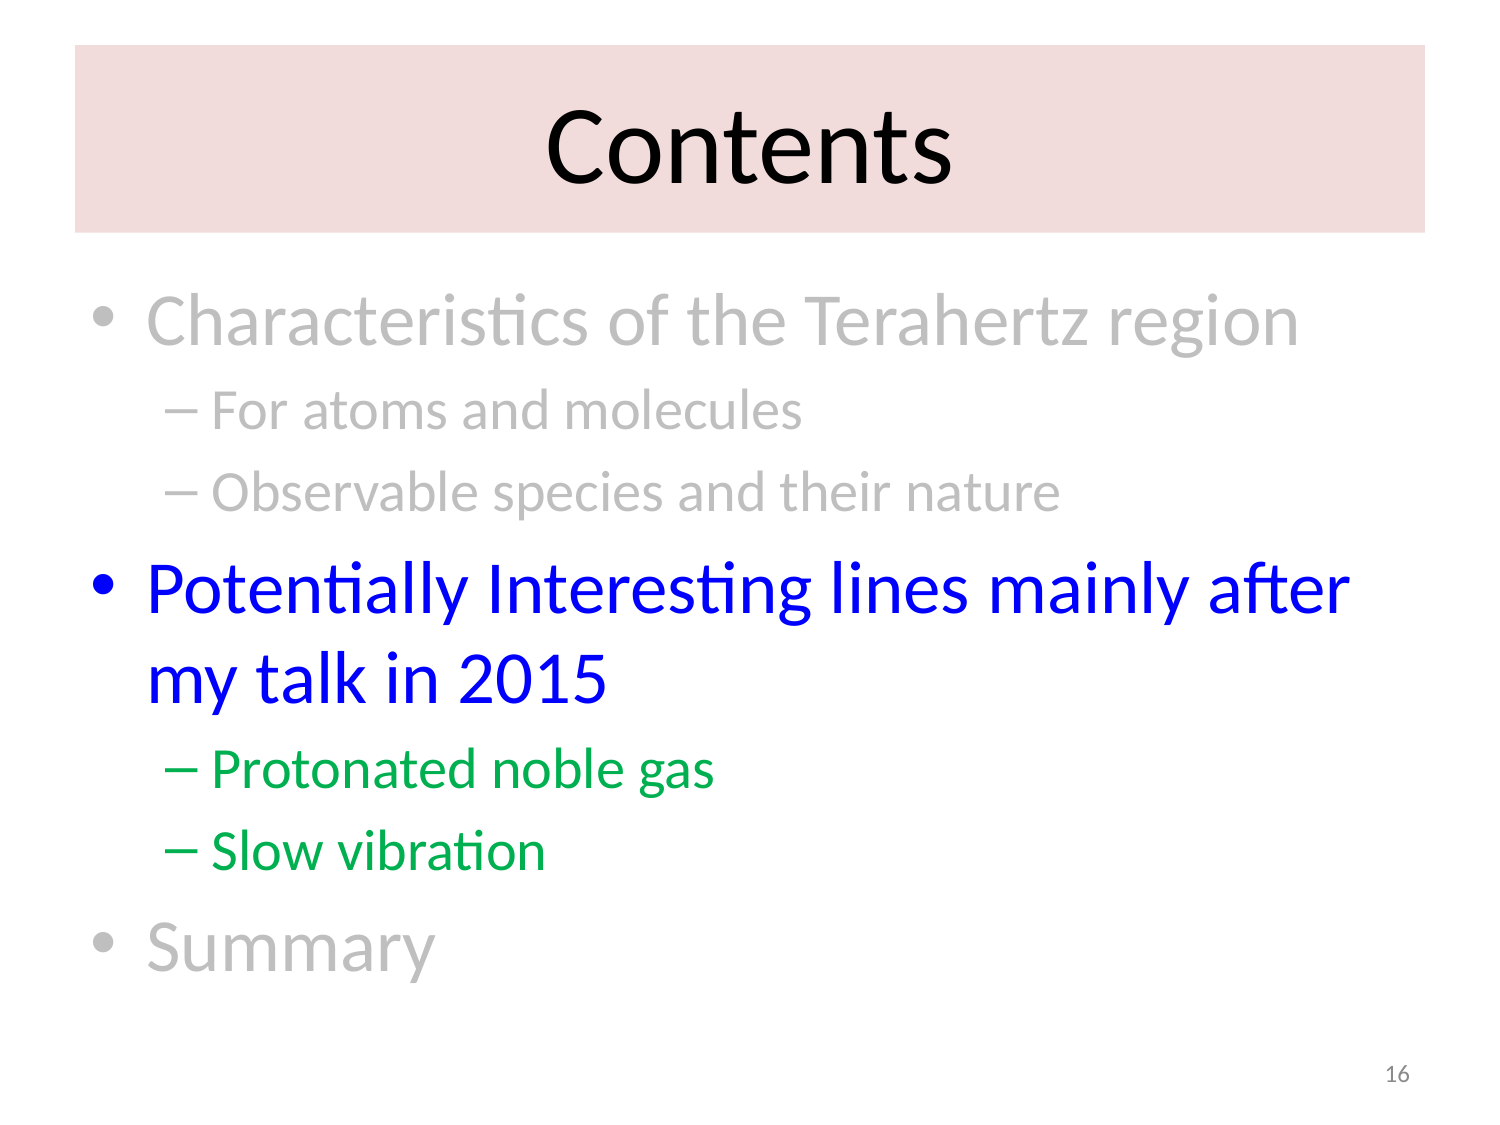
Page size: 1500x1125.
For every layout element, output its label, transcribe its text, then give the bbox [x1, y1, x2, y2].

slide_number 16 [1074, 1042, 1425, 1103]
title Contents [75, 45, 1425, 233]
list Characteristics of the Terahertz region For atoms and molecules Observable species and their nature Potentially Interesting lines mainly after my talk in 2015 Protonated noble gas Slow vibration Summary [75, 262, 1425, 1005]
